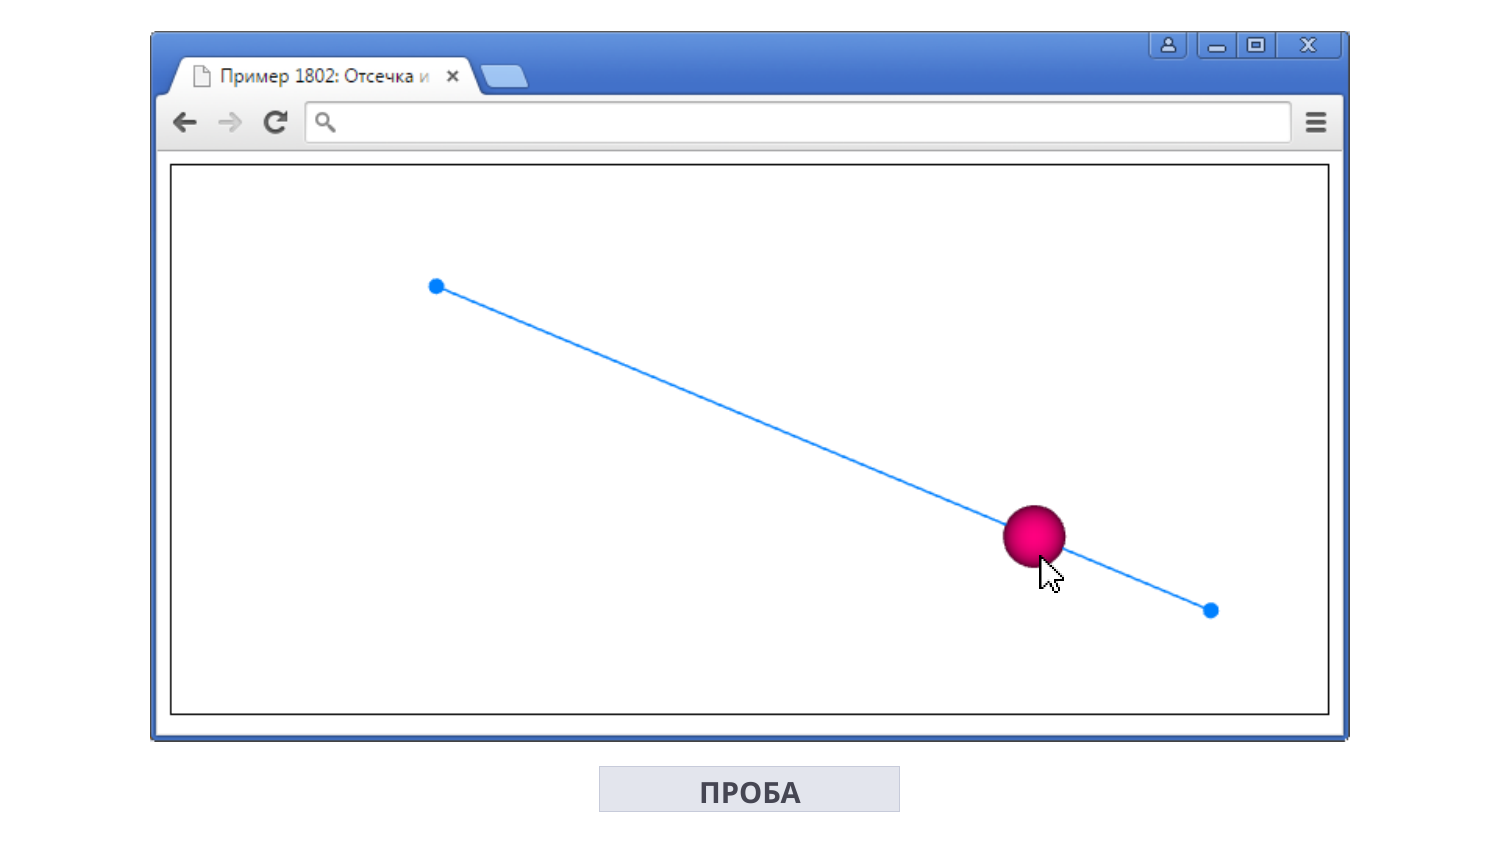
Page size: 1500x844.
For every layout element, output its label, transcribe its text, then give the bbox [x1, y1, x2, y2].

text_box ПРОБА [599, 766, 900, 812]
picture [149, 31, 1351, 742]
